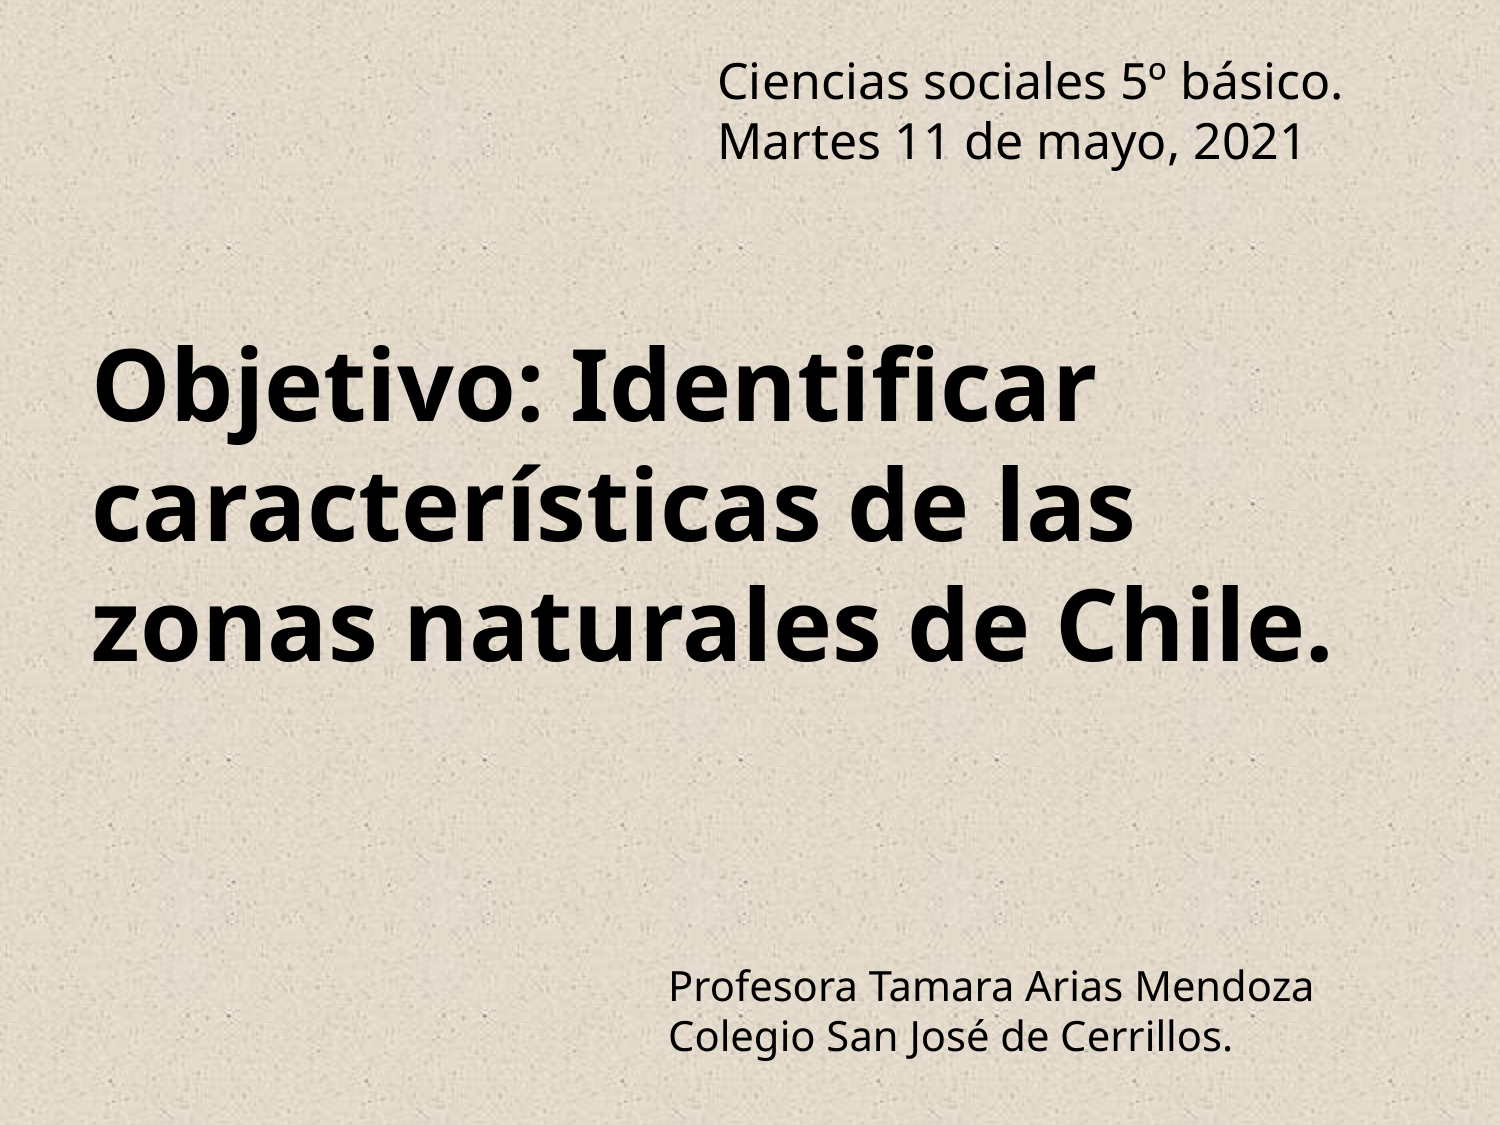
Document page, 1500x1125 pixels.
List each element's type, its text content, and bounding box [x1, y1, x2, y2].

text_box Profesora Tamara Arias Mendoza Colegio San José de Cerrillos. [653, 952, 1457, 1068]
picture [0, 0, 1500, 1125]
text_box Ciencias sociales 5º básico. Martes 11 de mayo, 2021 [702, 42, 1436, 178]
text_box Objetivo: Identificar características de las zonas naturales de Chile. [76, 314, 1436, 689]
